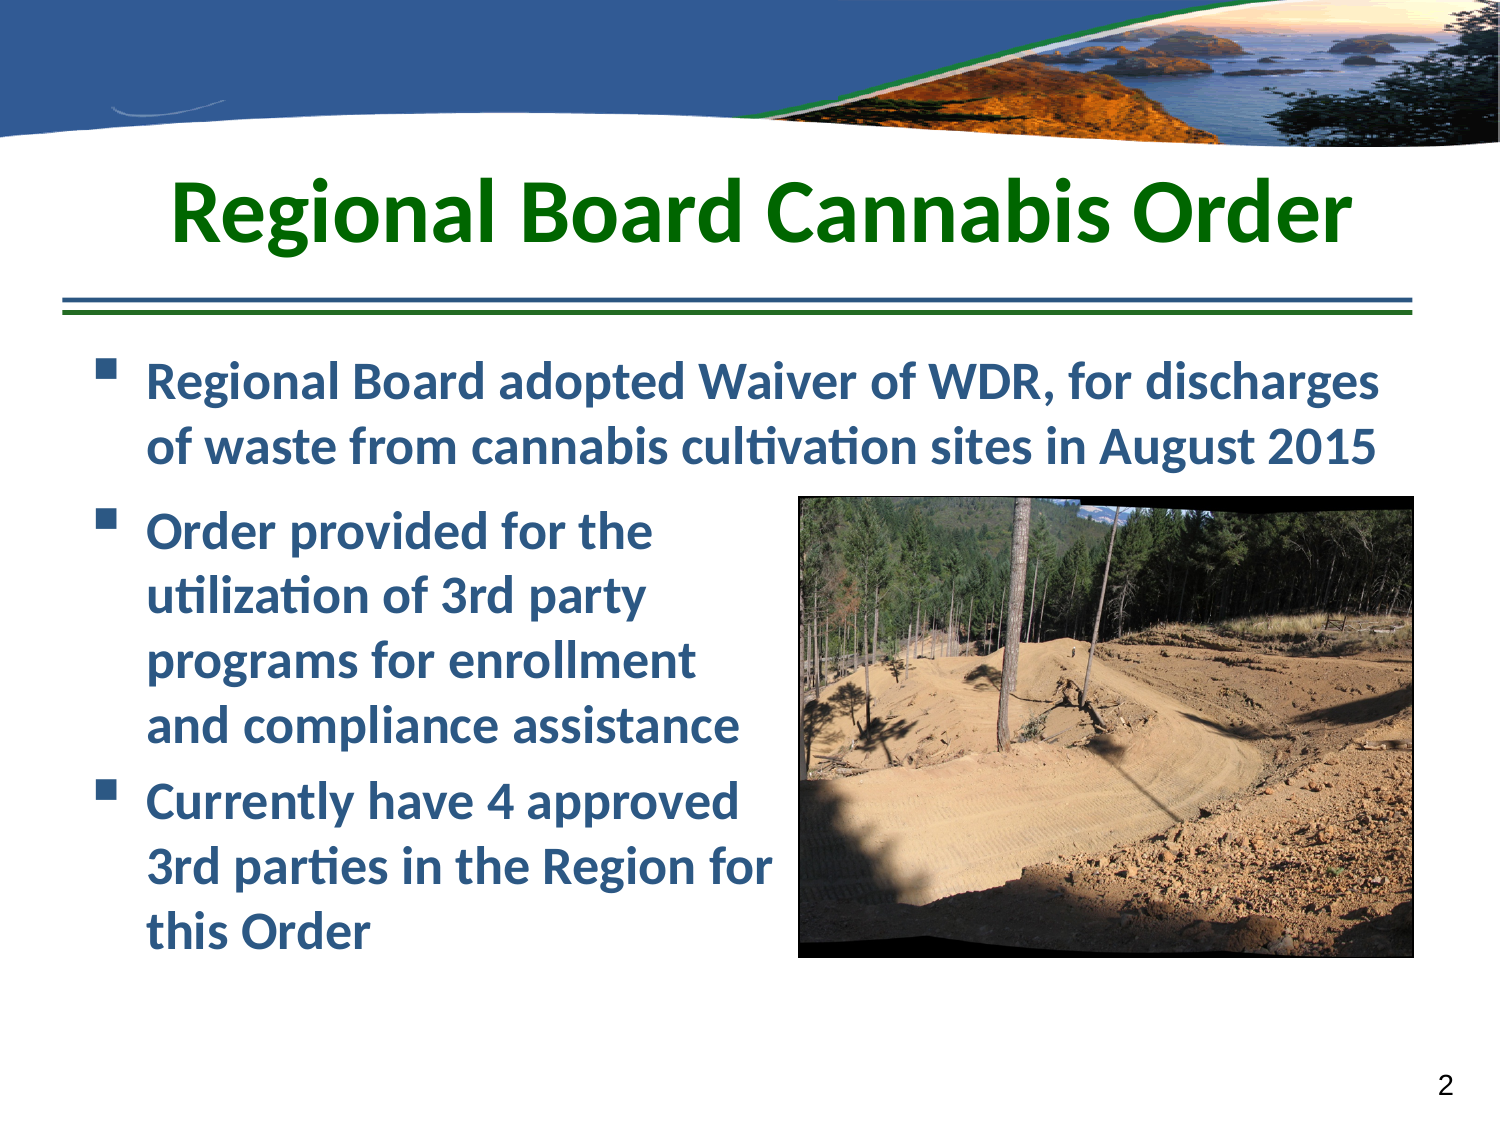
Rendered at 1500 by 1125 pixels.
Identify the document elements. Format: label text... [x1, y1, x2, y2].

list Regional Board adopted Waiver of WDR, for discharges of waste from cannabis cultivation sites in August 2015 [75, 337, 1424, 563]
text_box Order provided for the utilization of 3rd party programs for enrollment and compliance assistance Currently have 4 approved 3rd parties in the Region for this Order [75, 487, 800, 1088]
picture [0, 0, 1500, 147]
title Regional Board Cannabis Order [87, 149, 1438, 263]
picture [799, 497, 1413, 958]
text_box 2 [1423, 1058, 1486, 1125]
